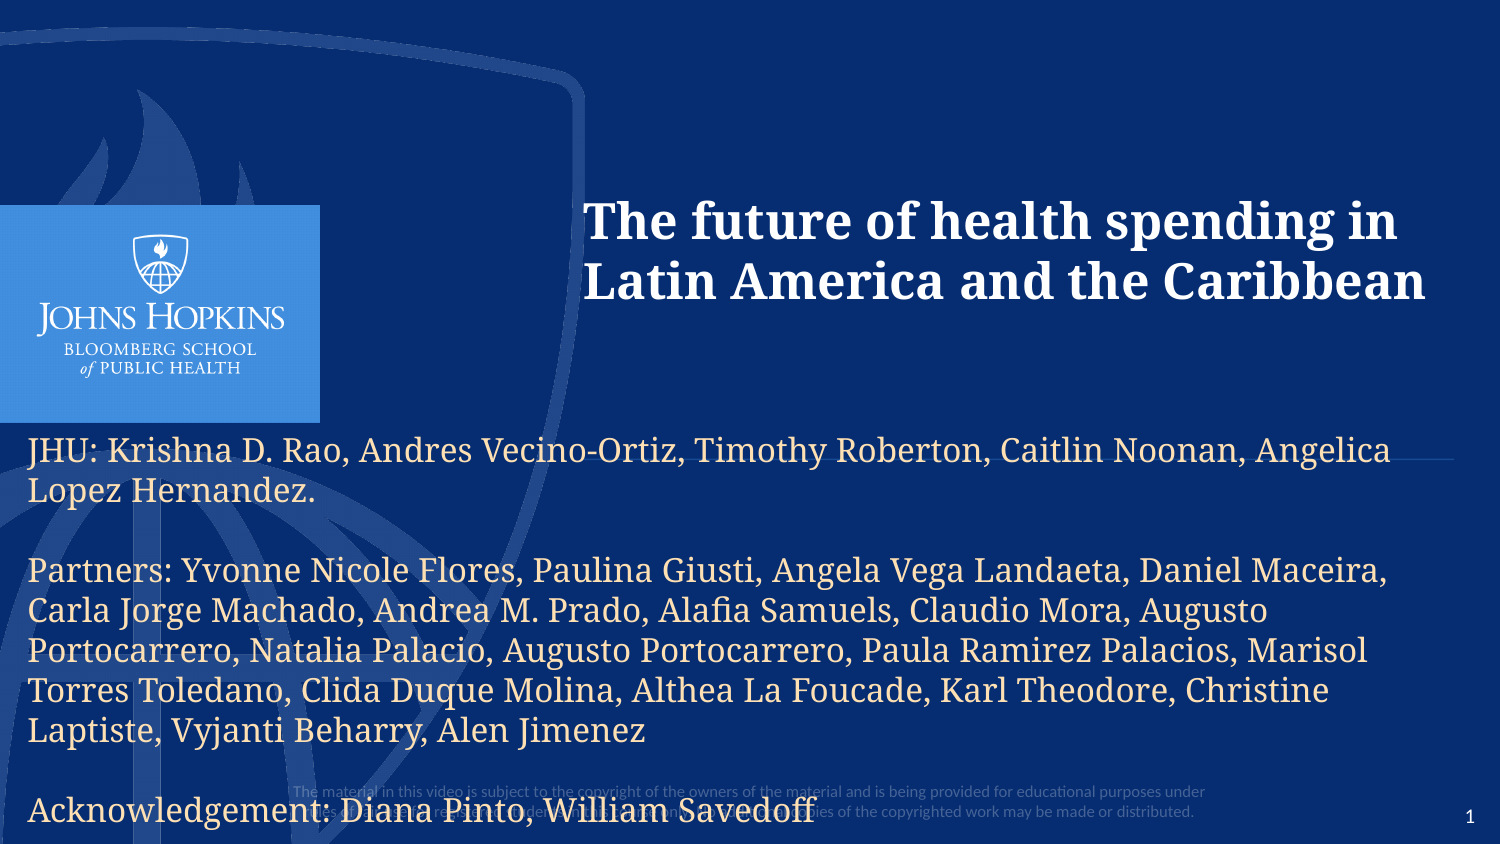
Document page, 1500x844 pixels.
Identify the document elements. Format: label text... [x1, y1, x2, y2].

subtitle JHU: Krishna D. Rao, Andres Vecino-Ortiz, Timothy Roberton, Caitlin Noonan, Angelica Lopez Hernandez. Partners: Yvonne Nicole Flores, Paulina Giusti, Angela Vega Landaeta, Daniel Maceira, Carla Jorge Machado, Andrea M. Prado, Alafia Samuels, Claudio Mora, Augusto Portocarrero, Natalia Palacio, Augusto Portocarrero, Paula Ramirez Palacios, Marisol Torres Toledano, Clida Duque Molina, Althea La Foucade, Karl Theodore, Christine Laptiste, Vyjanti Beharry, Alen Jimenez Acknowledgement: Diana Pinto, William Savedoff [12, 421, 1470, 784]
slide_number 1 [1368, 783, 1475, 829]
title The future of health spending in Latin America and the Caribbean [568, 196, 1470, 378]
picture [0, 27, 585, 844]
